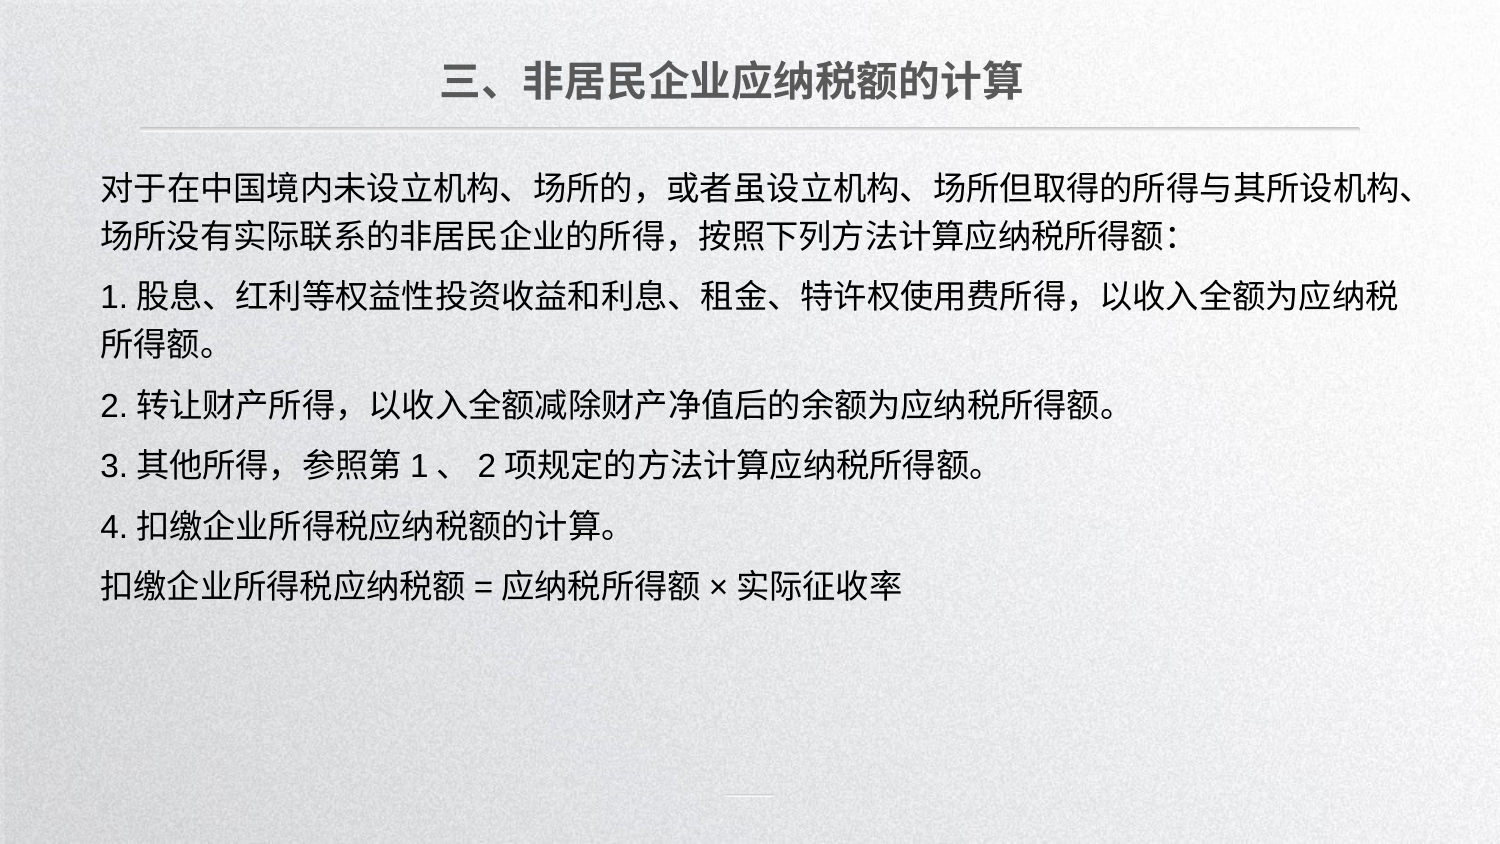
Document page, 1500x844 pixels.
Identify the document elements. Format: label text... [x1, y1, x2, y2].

text_box 三、非居民企业应纳税额的计算 [425, 49, 1038, 111]
text_box 对于在中国境内未设立机构、场所的，或者虽设立机构、场所但取得的所得与其所设机构、场所没有实际联系的非居民企业的所得，按照下列方法计算应纳税所得额： 1.股息、红利等权益性投资收益和利息、租金、特许权使用费所得，以收入全额为应纳税所得额。 2.转让财产所得，以收入全额减除财产净值后的余额为应纳税所得额。 3.其他所得，参照第1、2项规定的方法计算应纳税所得额。 4.扣缴企业所得税应纳税额的计算。 扣缴企业所得税应纳税额=应纳税所得额×实际征收率 [100, 159, 1400, 666]
picture [0, 0, 1500, 844]
